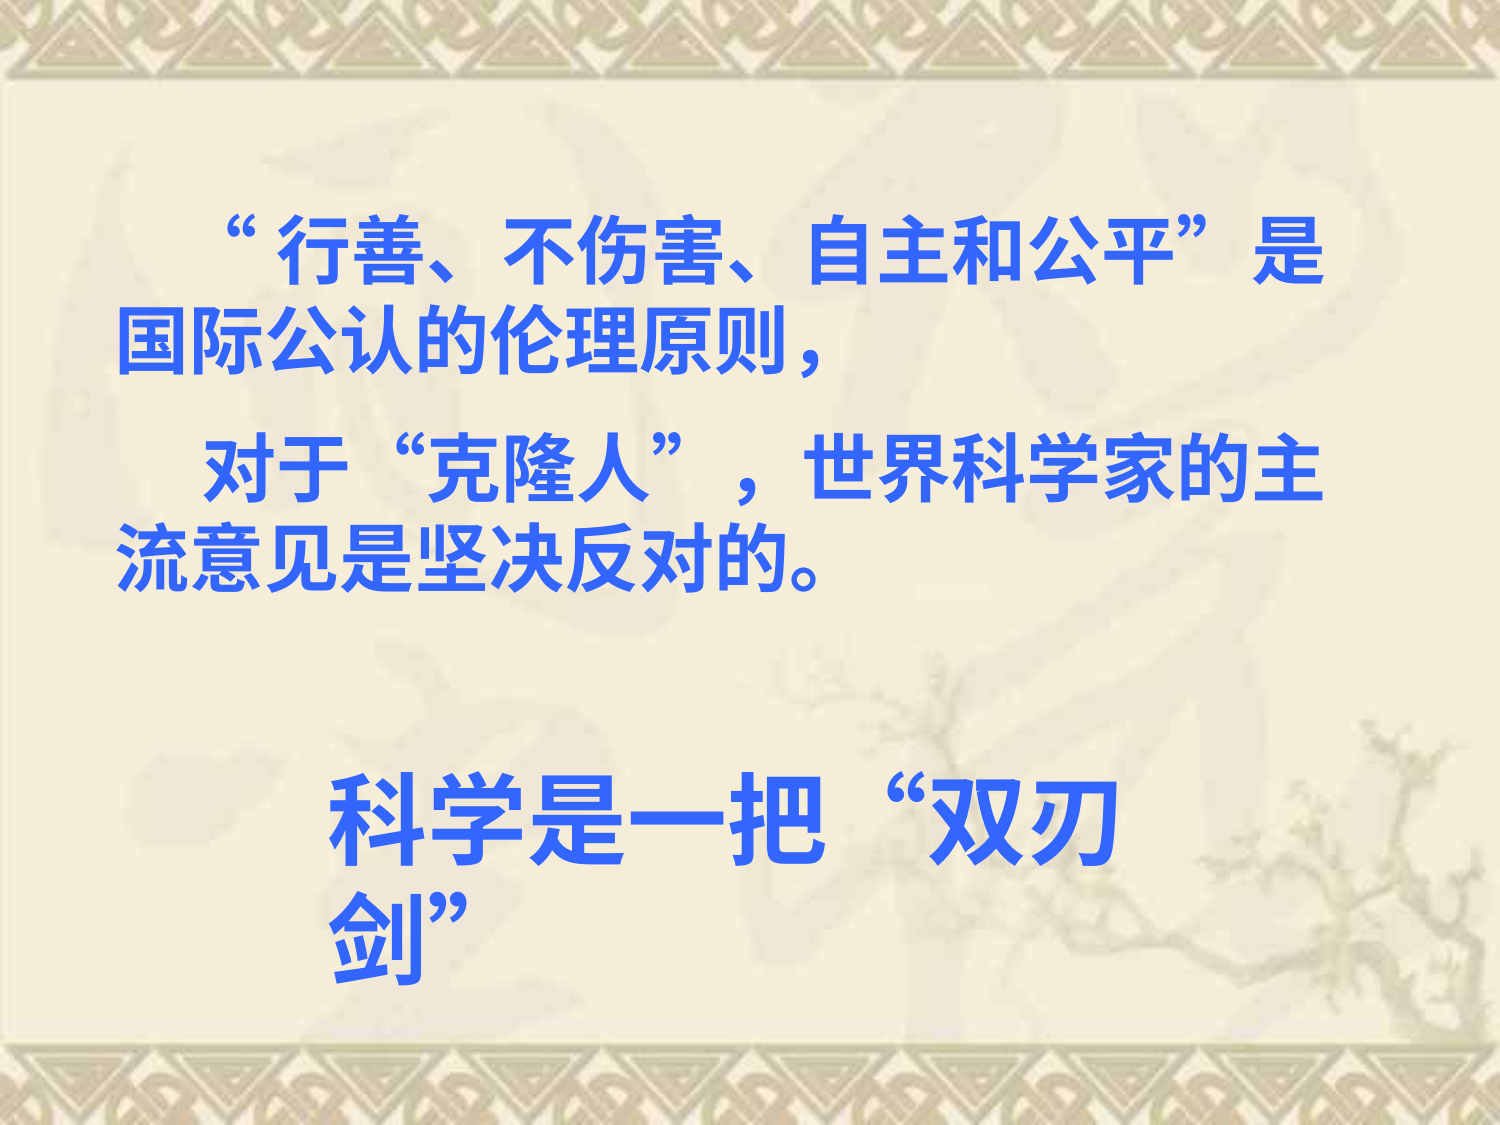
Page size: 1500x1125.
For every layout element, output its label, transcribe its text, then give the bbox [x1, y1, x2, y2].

text_box 科学是一把“双刃剑” [312, 749, 1288, 1005]
text_box “行善、不伤害、自主和公平”是国际公认的伦理原则， 对于“克隆人”，世界科学家的主流意见是坚决反对的。 [100, 196, 1401, 609]
picture [0, 0, 1500, 1125]
